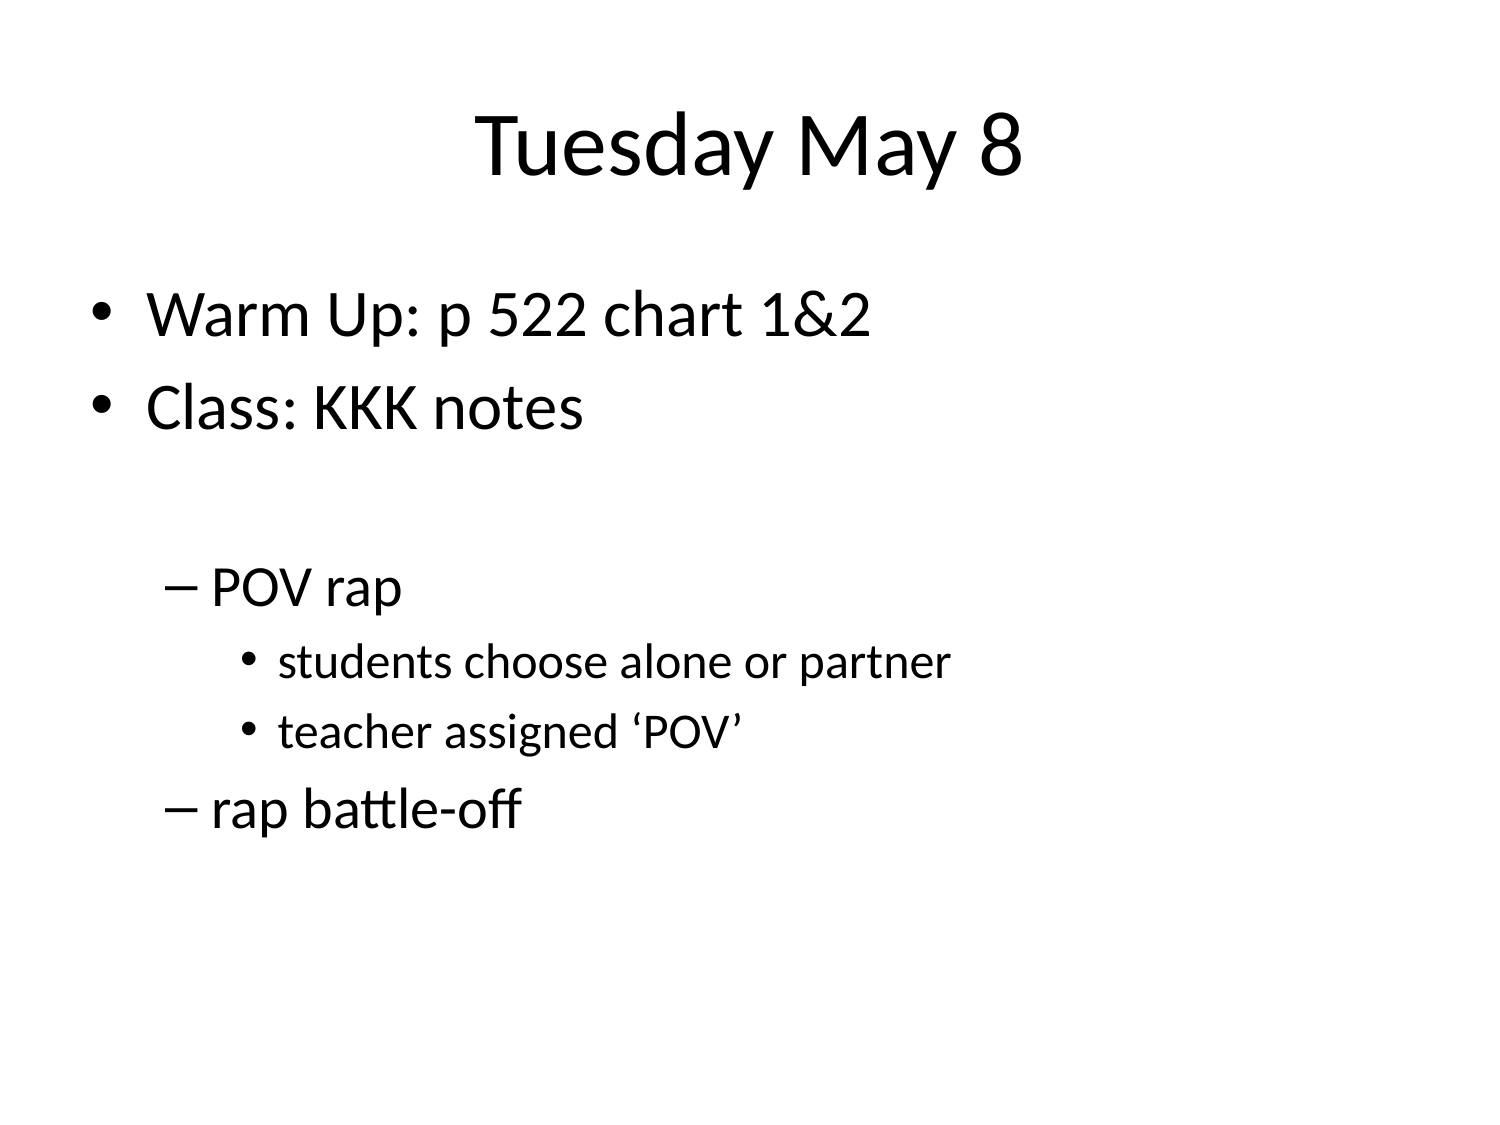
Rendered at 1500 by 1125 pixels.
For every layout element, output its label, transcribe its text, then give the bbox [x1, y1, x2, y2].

title Tuesday May 8 [75, 45, 1425, 233]
list Warm Up: p 522 chart 1&2 Class: KKK notes POV rap students choose alone or partner teacher assigned ‘POV’ rap battle-off [75, 262, 1425, 1005]
